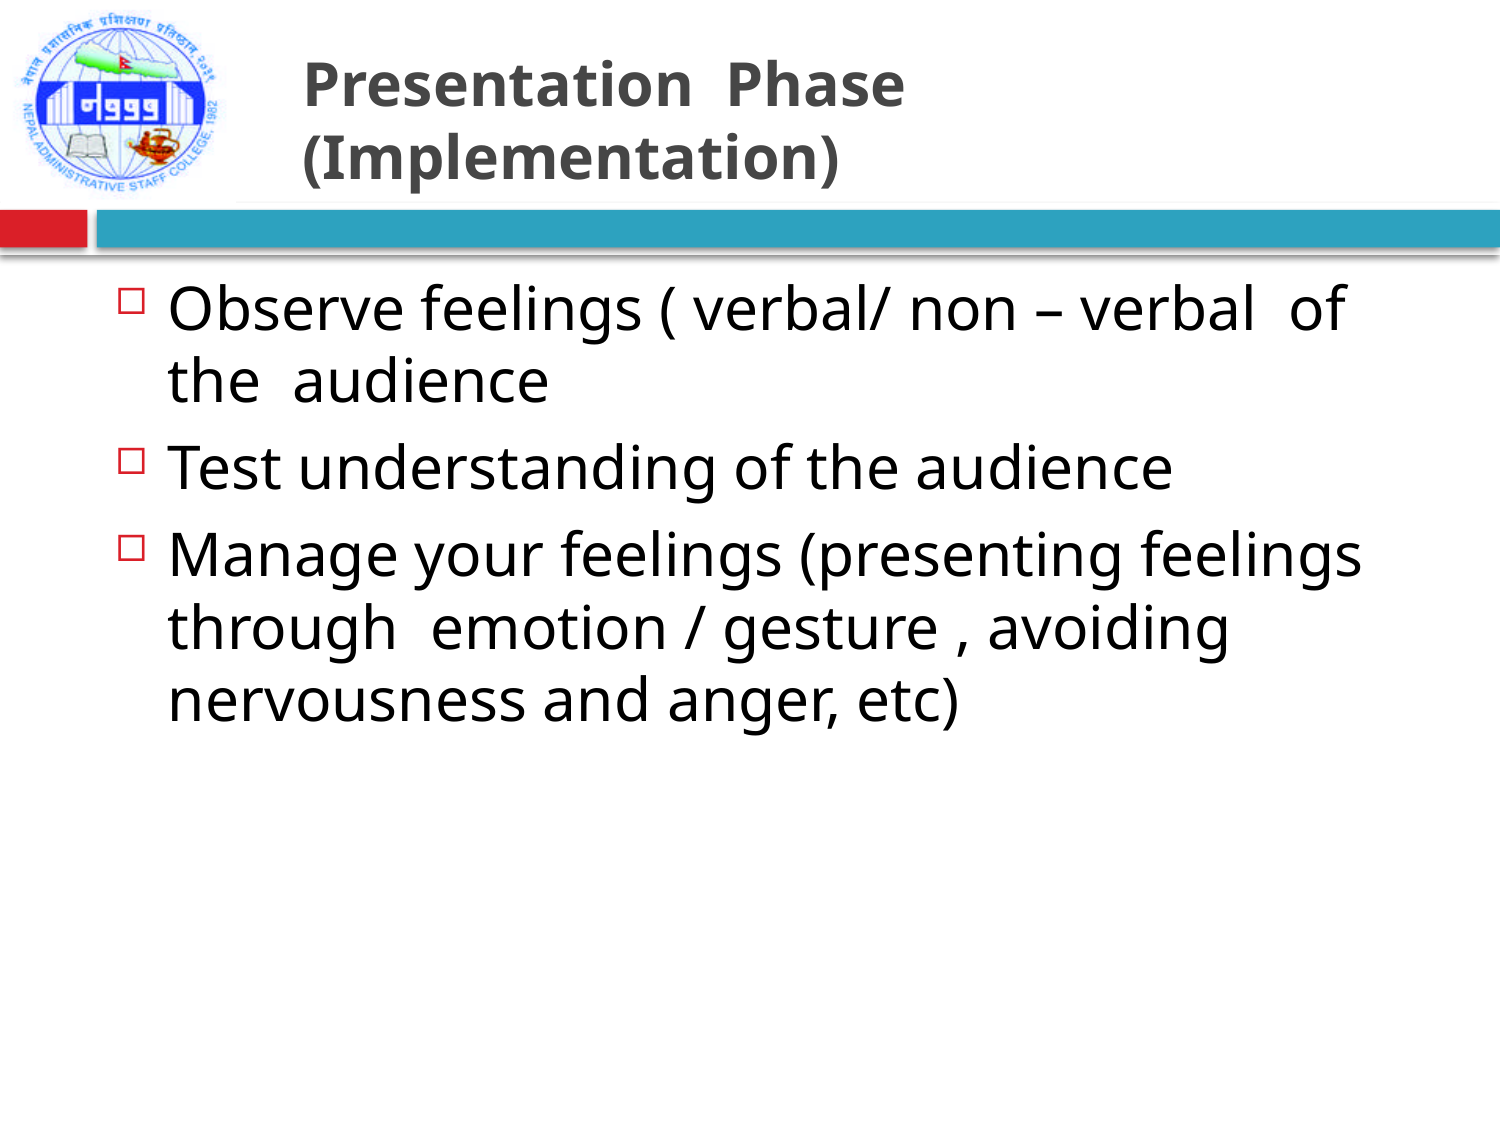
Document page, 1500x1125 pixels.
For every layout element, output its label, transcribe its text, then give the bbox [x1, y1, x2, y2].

title Presentation Phase (Implementation) [287, 37, 1471, 200]
picture [1, 0, 236, 208]
list Observe feelings ( verbal/ non – verbal of the audience Test understanding of the audience Manage your feelings (presenting feelings through emotion / gesture , avoiding nervousness and anger, etc) [100, 262, 1438, 1000]
